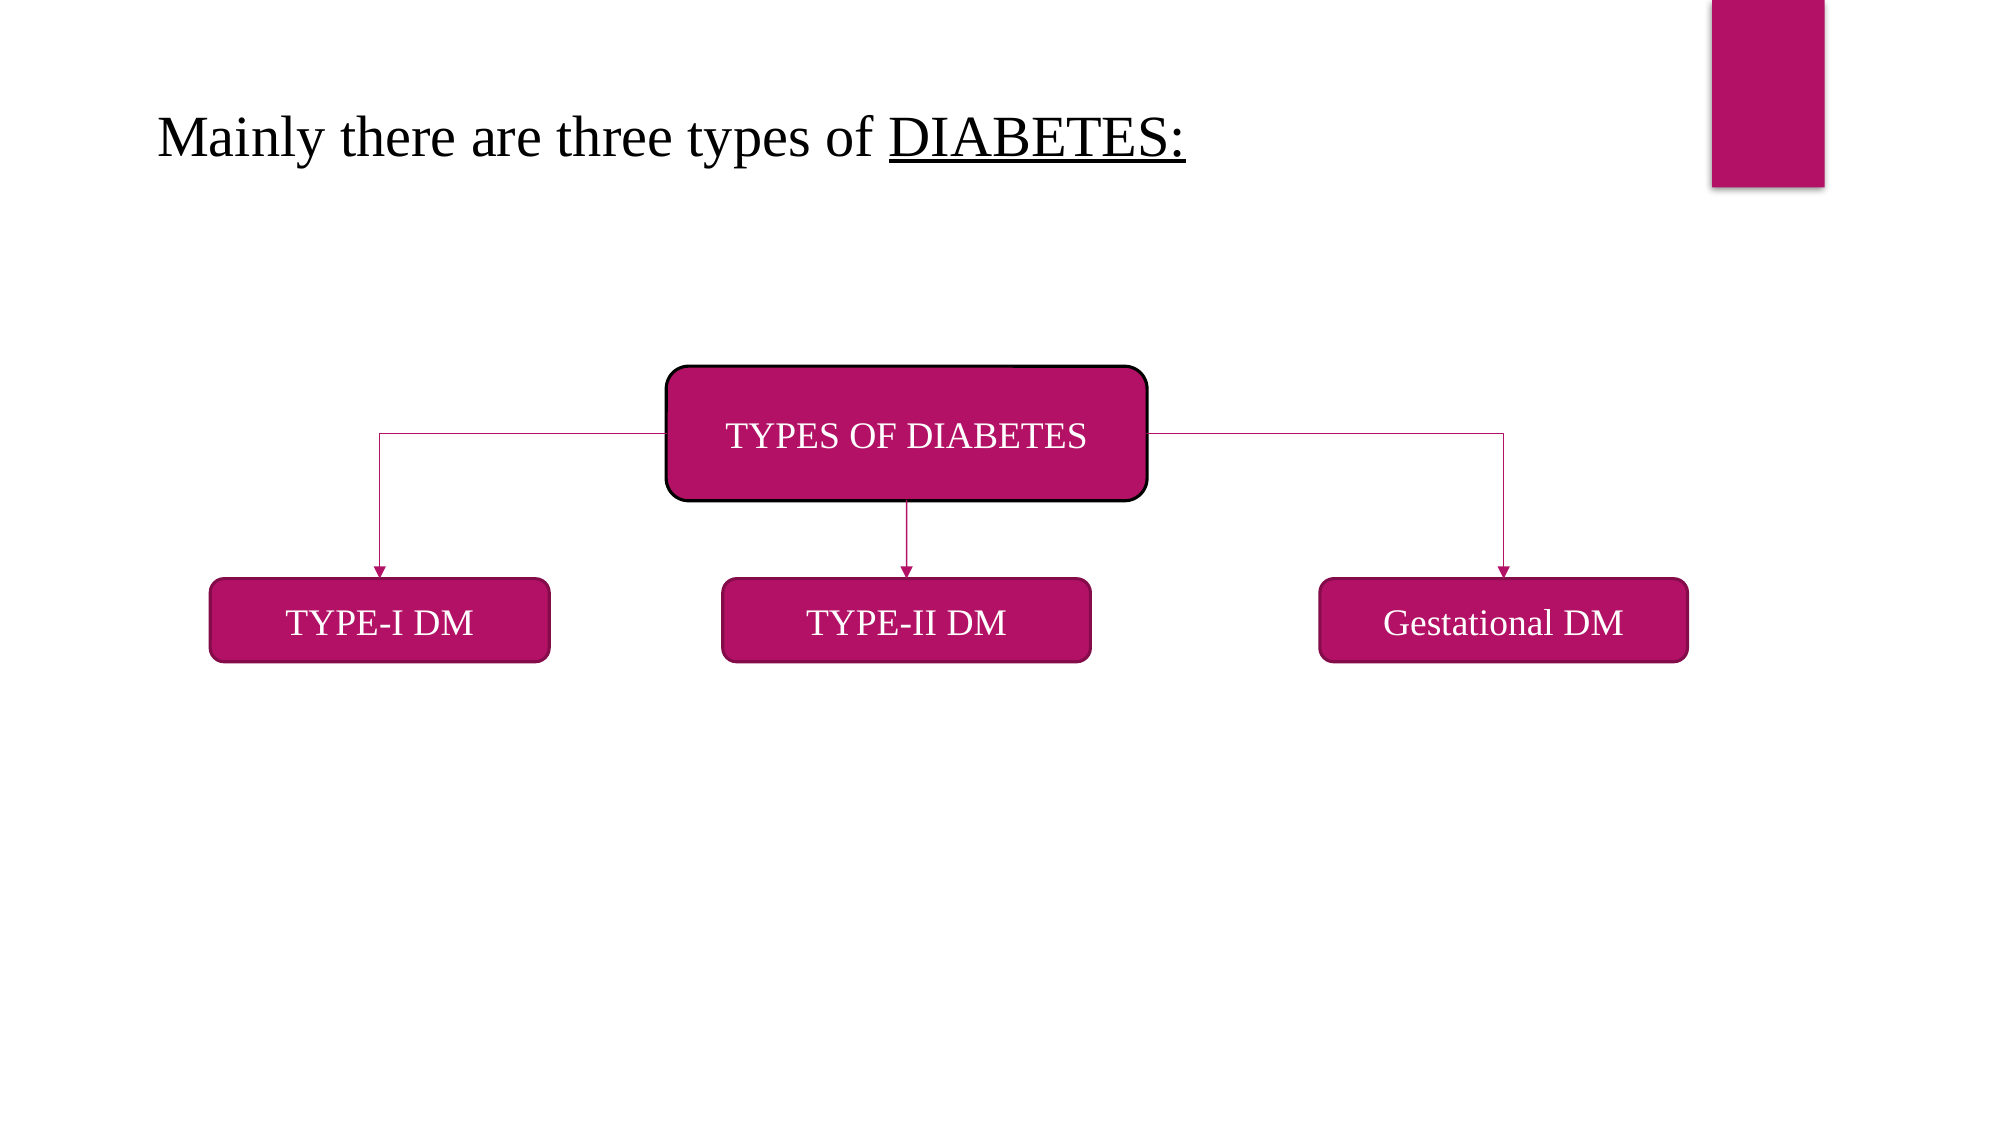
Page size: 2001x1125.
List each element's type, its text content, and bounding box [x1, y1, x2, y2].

text_box Mainly there are three types of DIABETES: [142, 90, 1408, 176]
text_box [209, 365, 1688, 662]
